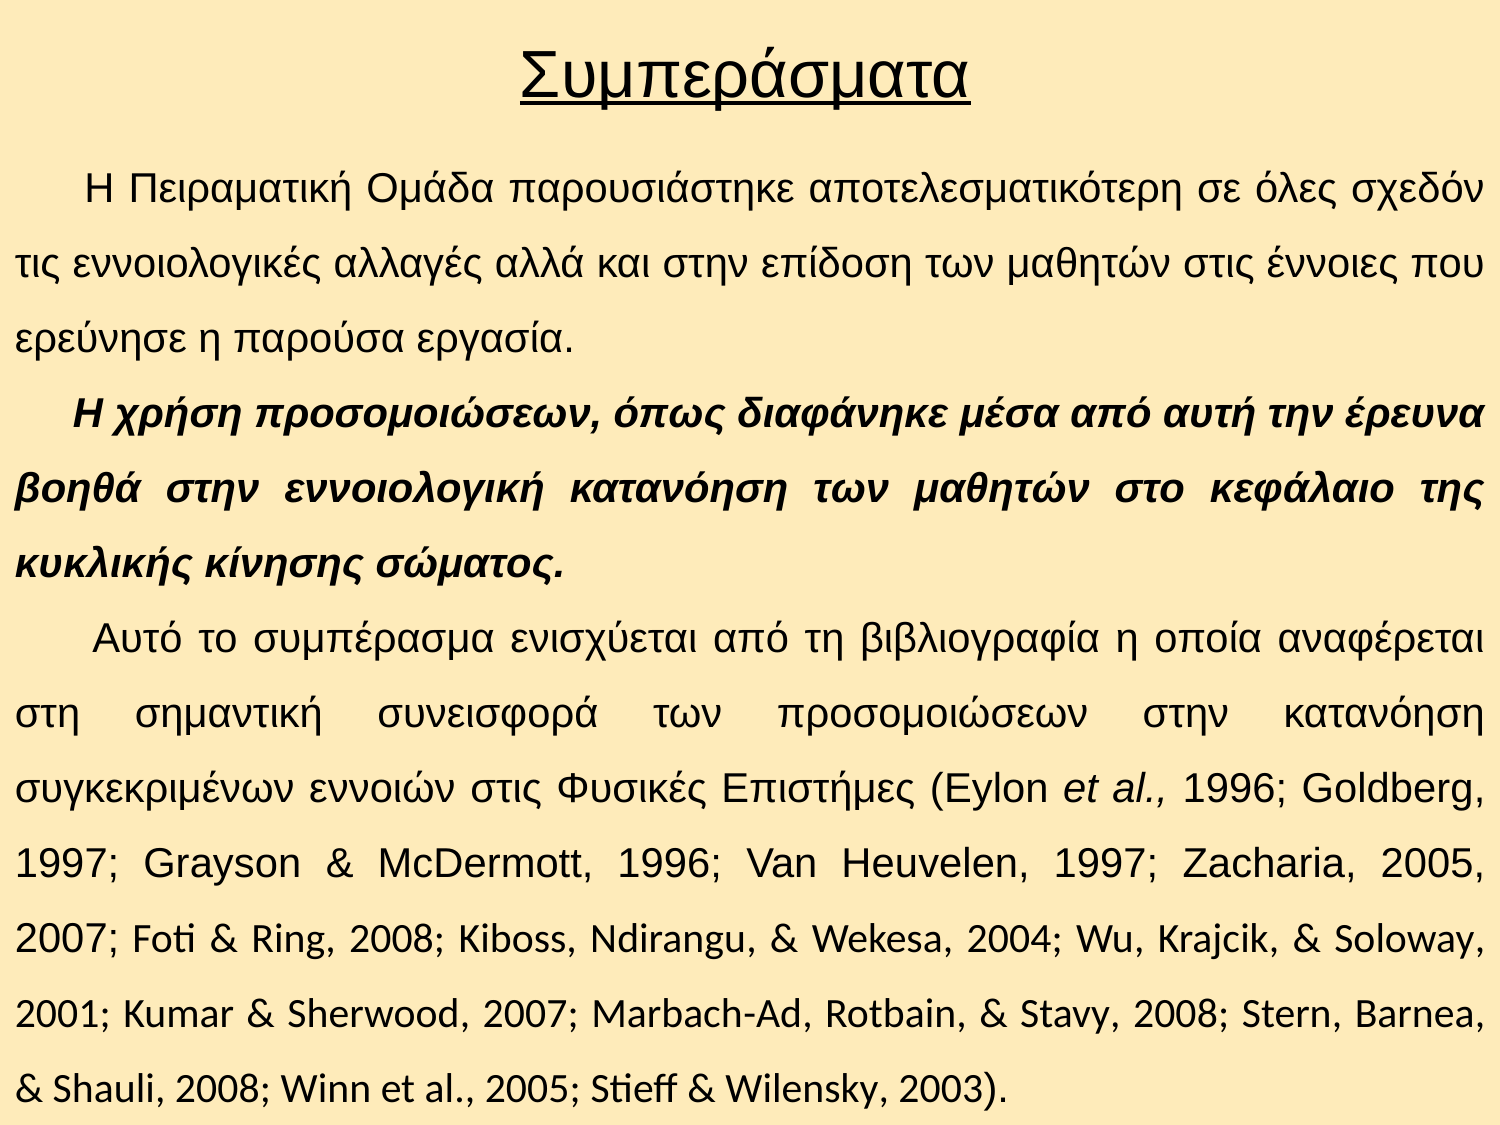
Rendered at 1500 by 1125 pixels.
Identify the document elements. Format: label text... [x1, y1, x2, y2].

text_box Συμπεράσματα [107, 23, 1383, 118]
text_box Η Πειραματική Ομάδα παρουσιάστηκε αποτελεσματικότερη σε όλες σχεδόν τις εννοιολογικές αλλαγές αλλά και στην επίδοση των μαθητών στις έννοιες που ερεύνησε η παρούσα εργασία. Η χρήση προσομοιώσεων, όπως διαφάνηκε μέσα από αυτή την έρευνα βοηθά στην εννοιολογική κατανόηση των μαθητών στο κεφάλαιο της κυκλικής κίνησης σώματος. Αυτό το συμπέρασμα ενισχύεται από τη βιβλιογραφία η οποία αναφέρεται στη σημαντική συνεισφορά των προσομοιώσεων στην κατανόηση συγκεκριμένων εννοιών στις Φυσικές Επιστήμες (Eylon et al., 1996; Goldberg, 1997; Grayson & McDermott, 1996; Van Heuvelen, 1997; Zacharia, 2005, 2007; Foti & Ring, 2008; Kiboss, Ndirangu, & Wekesa, 2004; Wu, Krajcik, & Soloway, 2001; Kumar & Sherwood, 2007; Marbach-Ad, Rotbain, & Stavy, 2008; Stern, Barnea, & Shauli, 2008; Winn et al., 2005; Stieff & Wilensky, 2003). [0, 128, 1500, 1125]
